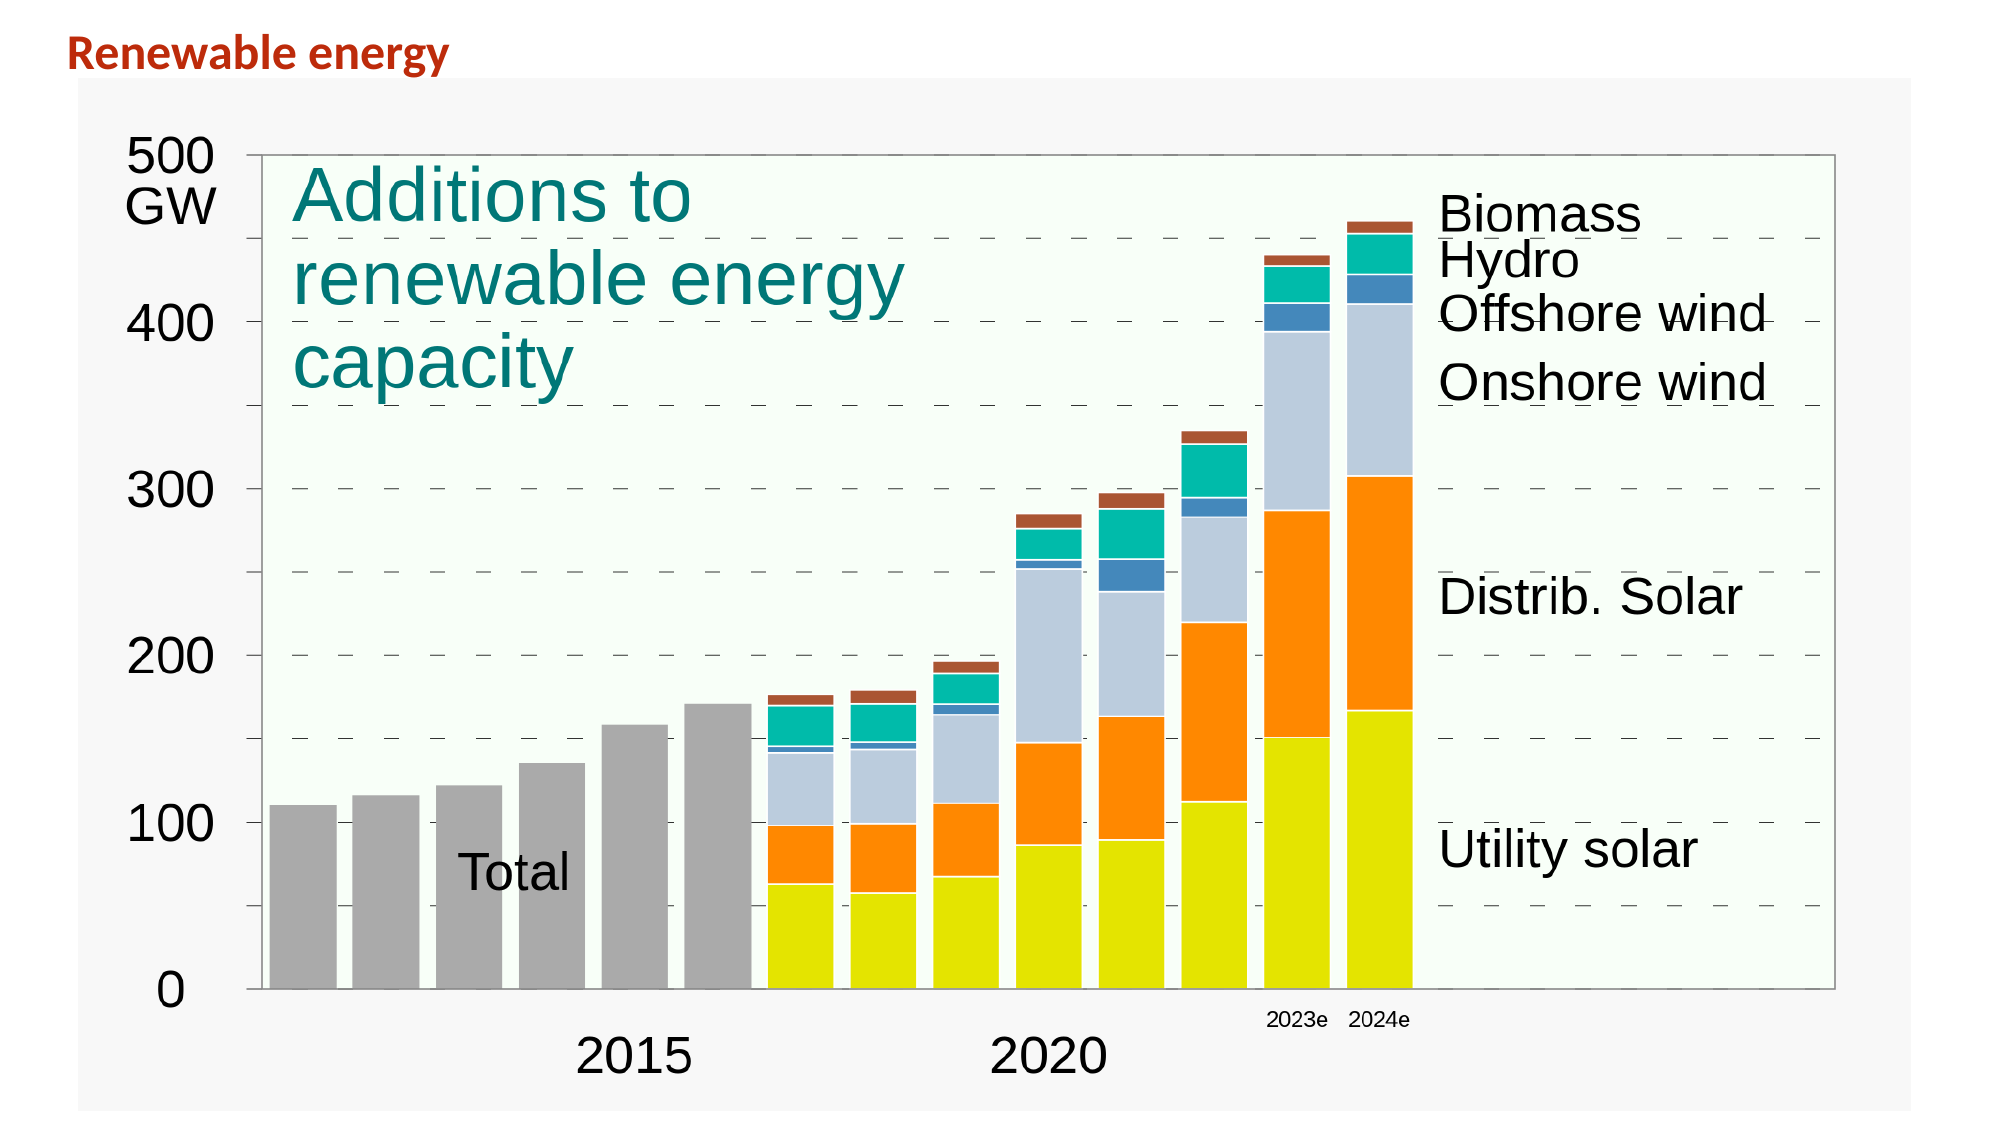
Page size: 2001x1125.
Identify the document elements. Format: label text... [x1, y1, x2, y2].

picture [78, 77, 1911, 1111]
list Renewable energy [52, 26, 1895, 680]
